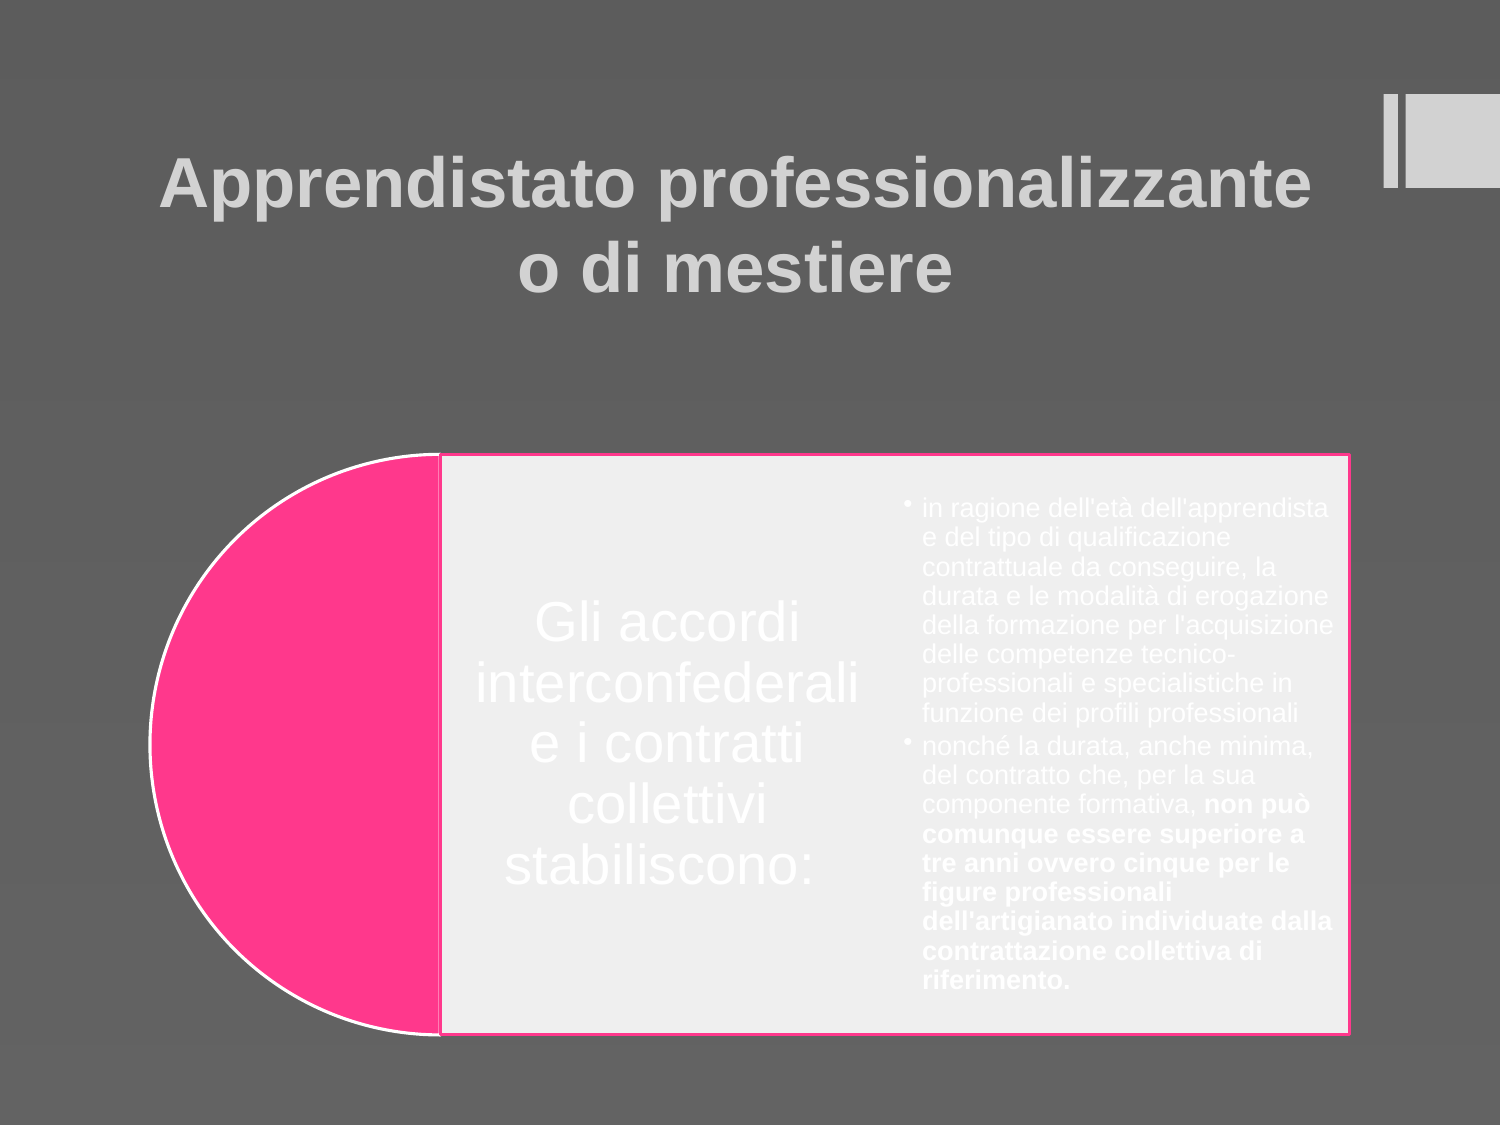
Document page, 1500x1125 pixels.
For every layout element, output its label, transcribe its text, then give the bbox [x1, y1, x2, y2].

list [149, 453, 1351, 1036]
title Apprendistato professionalizzante o di mestiere [135, 54, 1336, 315]
